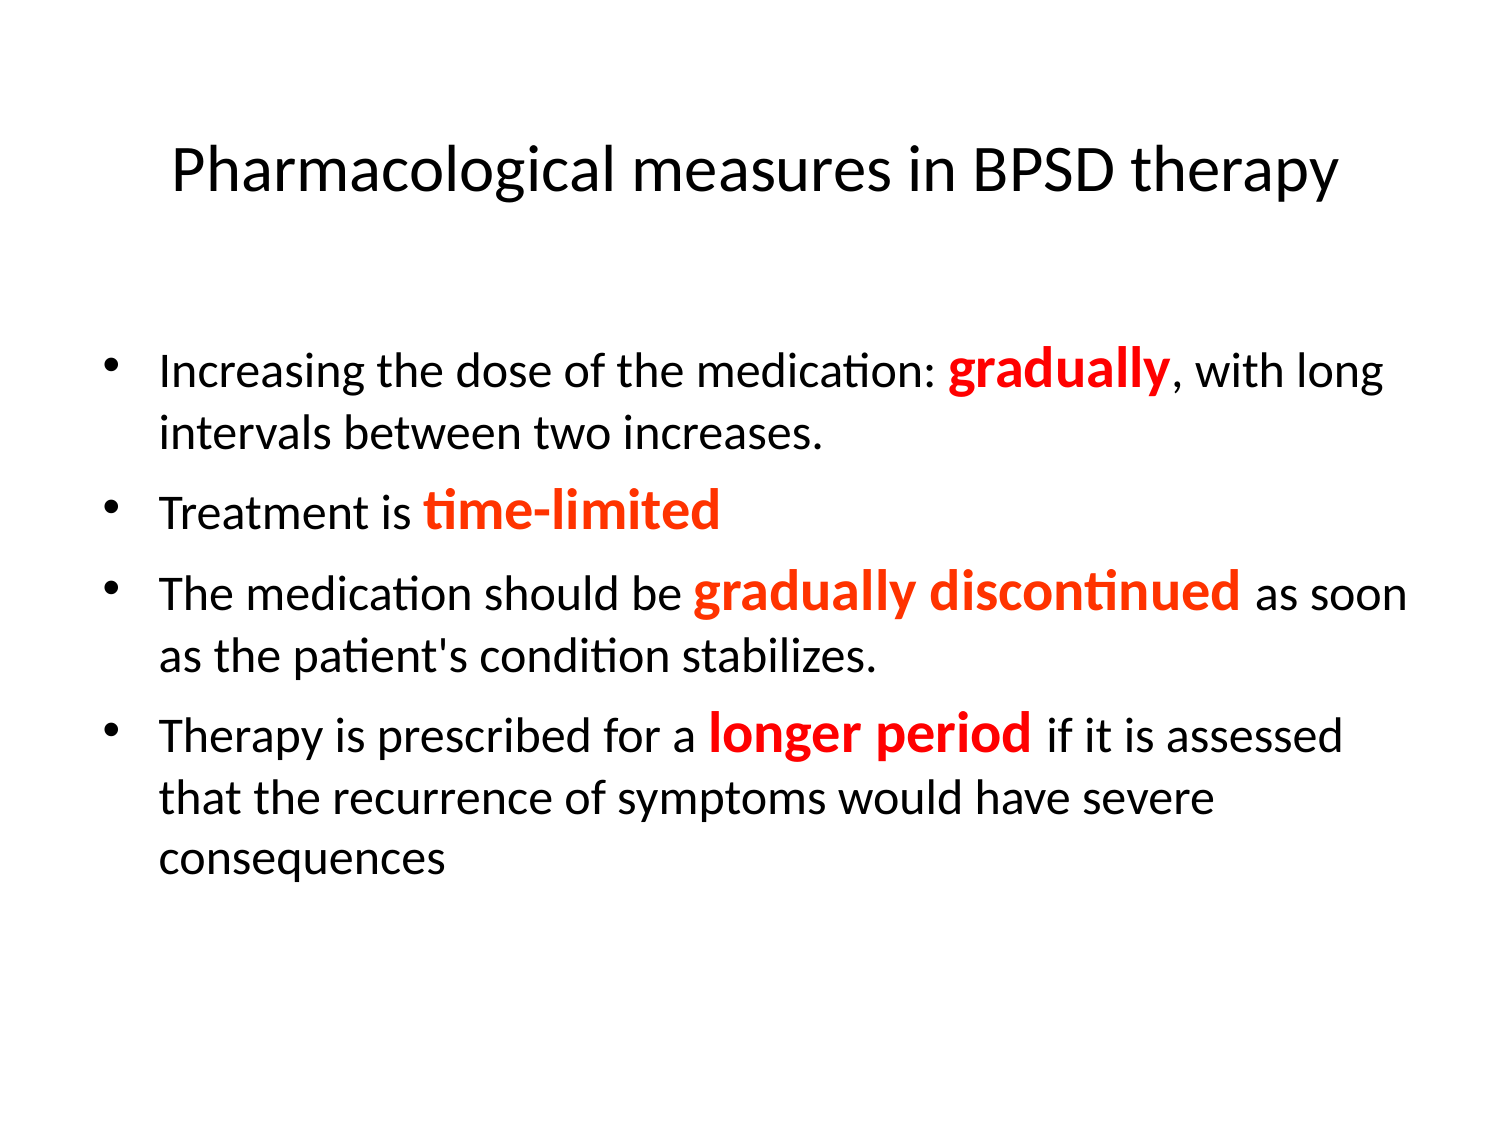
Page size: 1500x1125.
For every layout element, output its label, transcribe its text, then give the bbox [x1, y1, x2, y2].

text_box Pharmacological measures in BPSD therapy [74, 37, 1438, 293]
list Increasing the dose of the medication: gradually, with long intervals between two increases. Treatment is time-limited The medication should be gradually discontinued as soon as the patient's condition stabilizes. Therapy is prescribed for a longer period if it is assessed that the recurrence of symptoms would have severe consequences [87, 293, 1438, 888]
